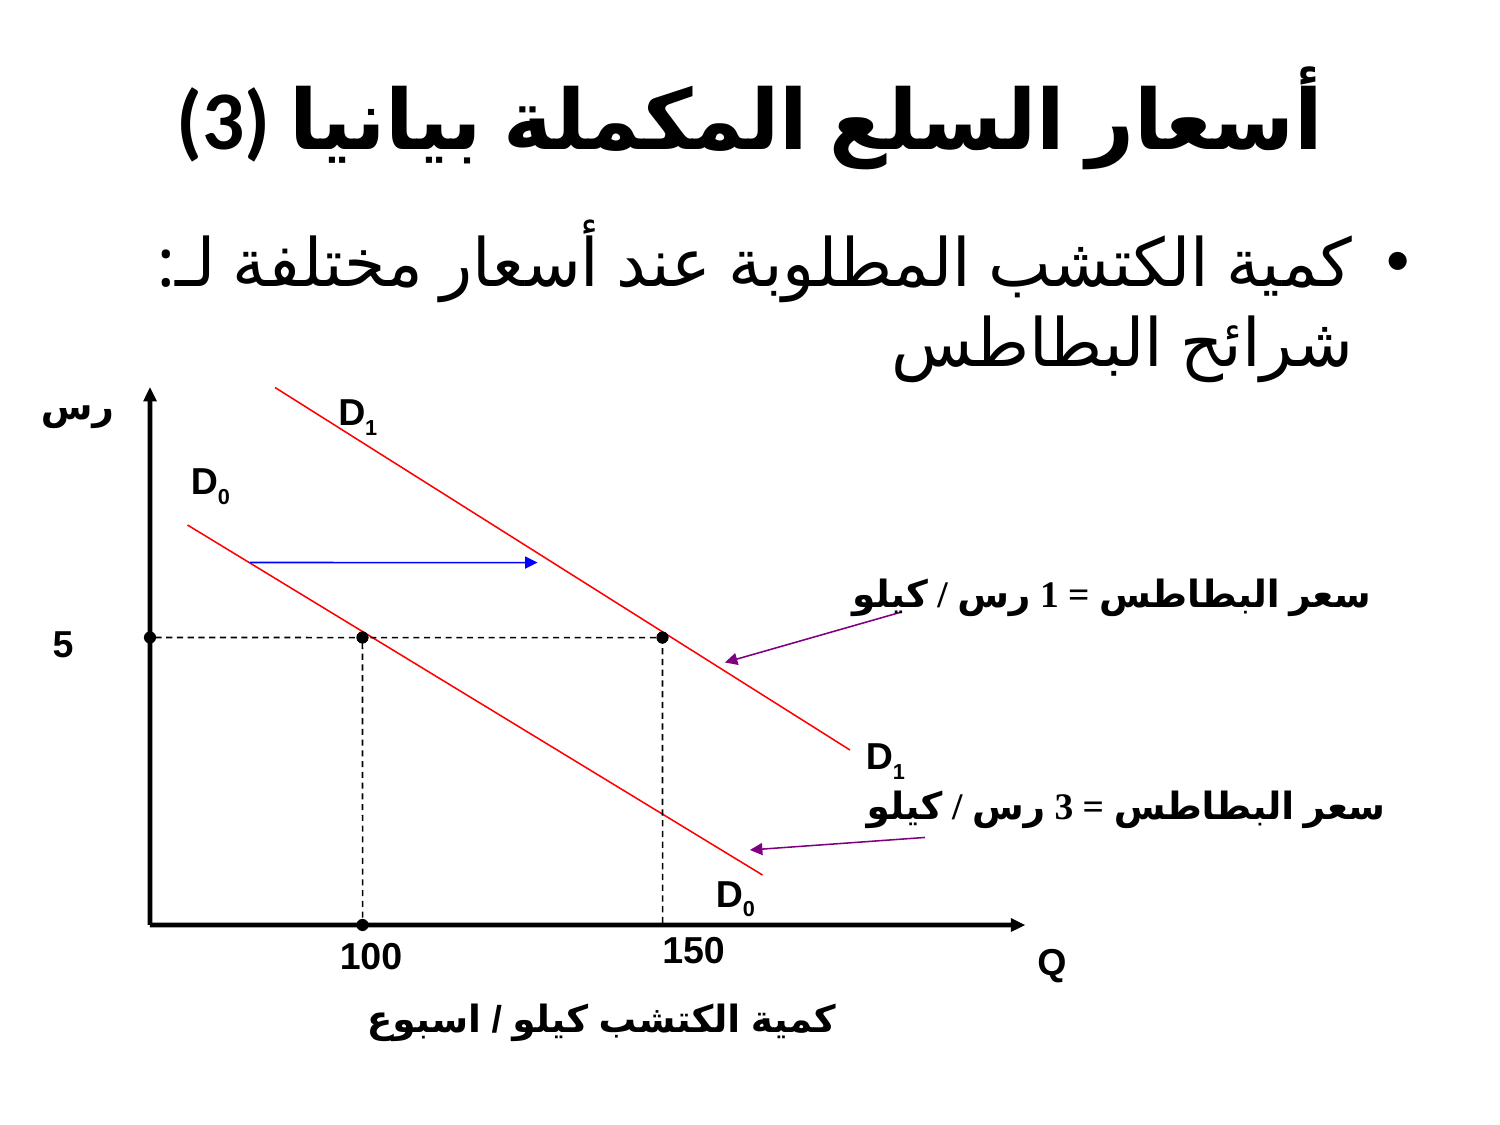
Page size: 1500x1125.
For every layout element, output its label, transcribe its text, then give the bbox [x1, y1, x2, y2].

text_box [143, 631, 162, 644]
text_box 150 [647, 918, 740, 979]
text_box [770, 918, 1025, 932]
text_box [656, 631, 669, 644]
text_box Q [1022, 930, 1082, 991]
text_box D1 [323, 380, 393, 447]
text_box [750, 837, 925, 856]
text_box D0 [176, 449, 245, 516]
list كمية الكتشب المطلوبة عند أسعار مختلفة لـ: شرائح البطاطس [37, 212, 1425, 1063]
text_box رس [26, 374, 129, 435]
text_box سعر البطاطس = 3 رس / كيلو [851, 774, 1401, 835]
text_box [356, 918, 369, 924]
text_box سعر البطاطس = 1 رس / كيلو [837, 562, 1386, 623]
text_box 5 [37, 612, 89, 673]
text_box كمية الكتشب كيلو / اسبوع [352, 987, 851, 1048]
title (3) أسعار السلع المكملة بيانيا [75, 45, 1425, 188]
text_box [249, 556, 538, 569]
text_box D0 [701, 862, 770, 929]
text_box [356, 631, 369, 649]
text_box [724, 623, 864, 666]
text_box D1 [851, 724, 920, 774]
text_box 100 [324, 924, 425, 985]
text_box [143, 387, 157, 631]
